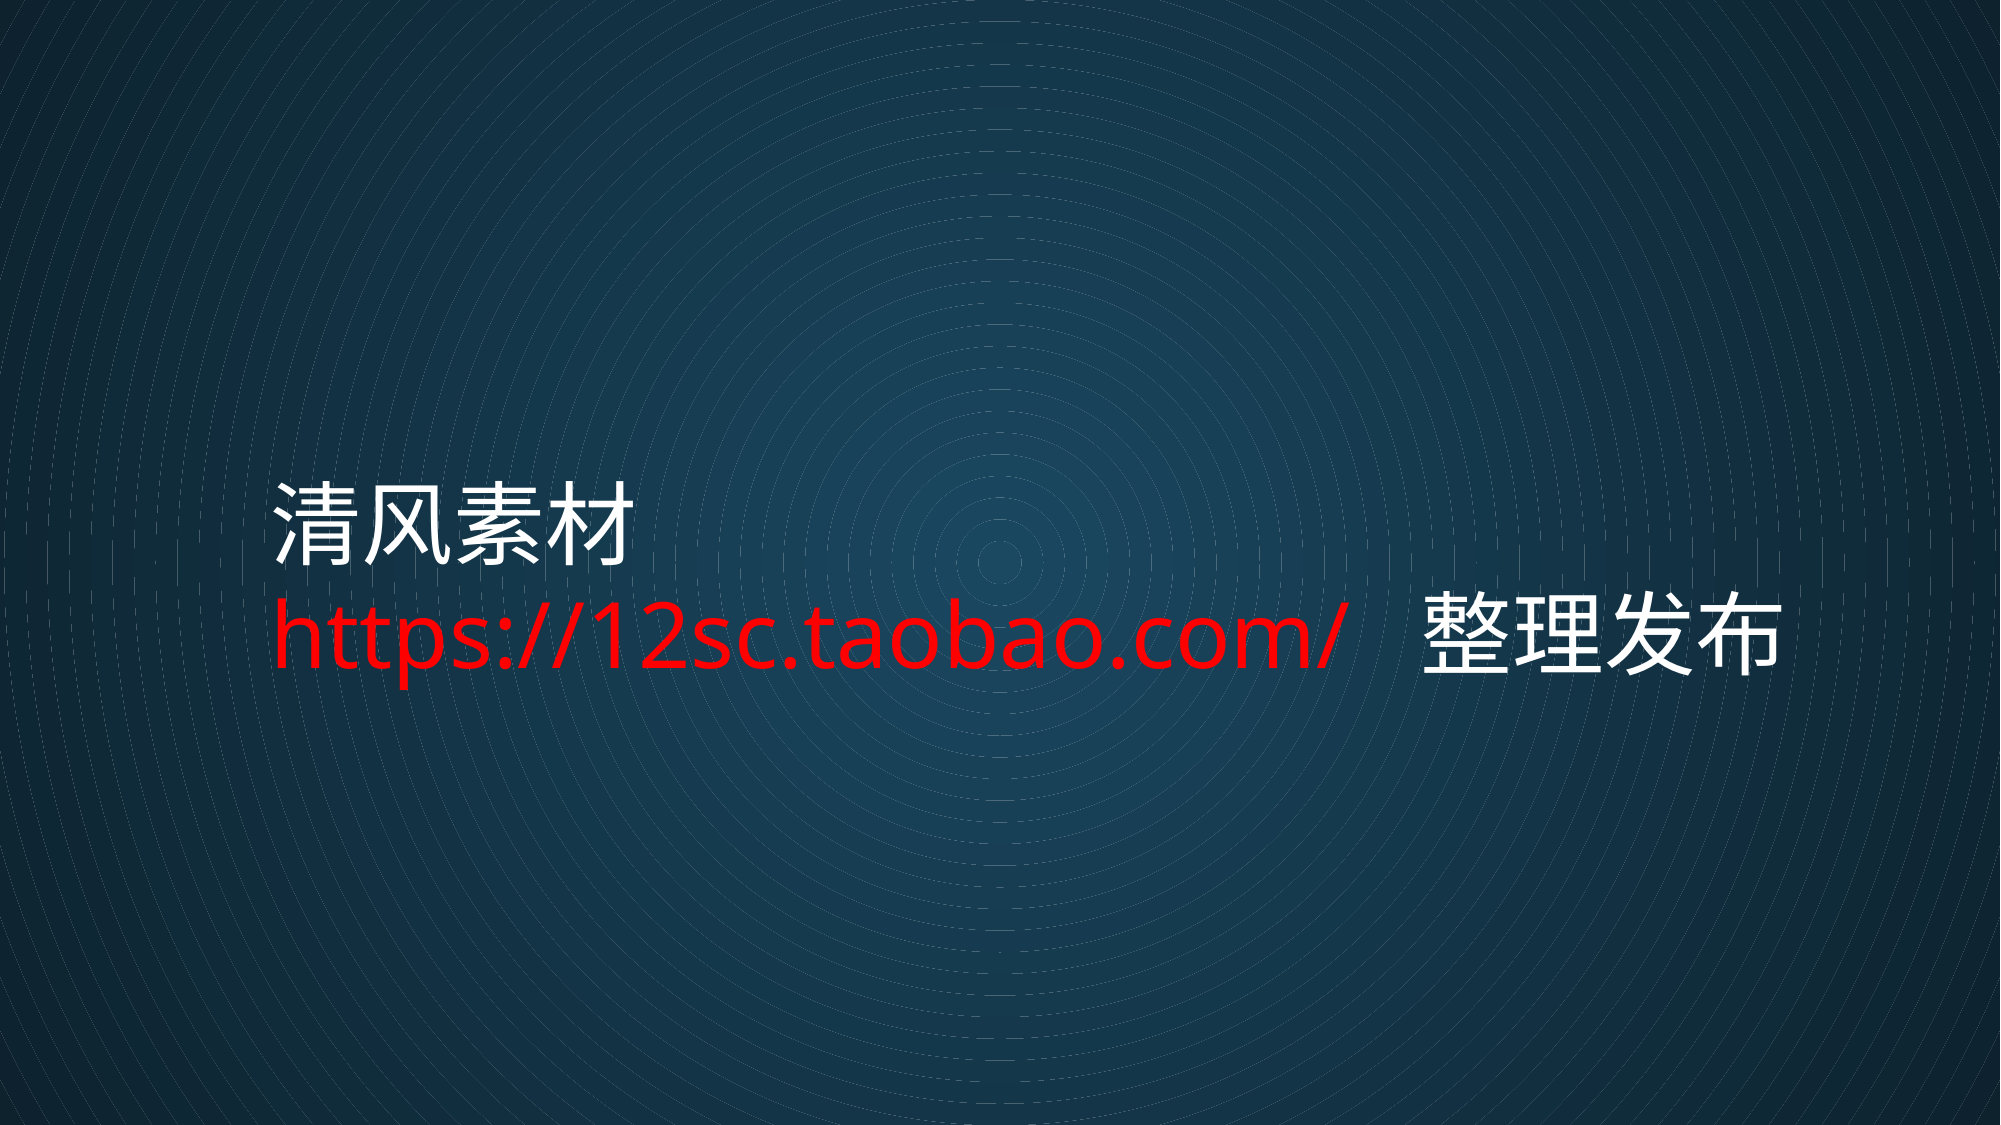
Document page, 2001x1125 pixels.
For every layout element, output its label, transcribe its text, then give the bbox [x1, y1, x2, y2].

text_box 清风素材 https://12sc.taobao.com/ 整理发布 [255, 459, 1859, 695]
